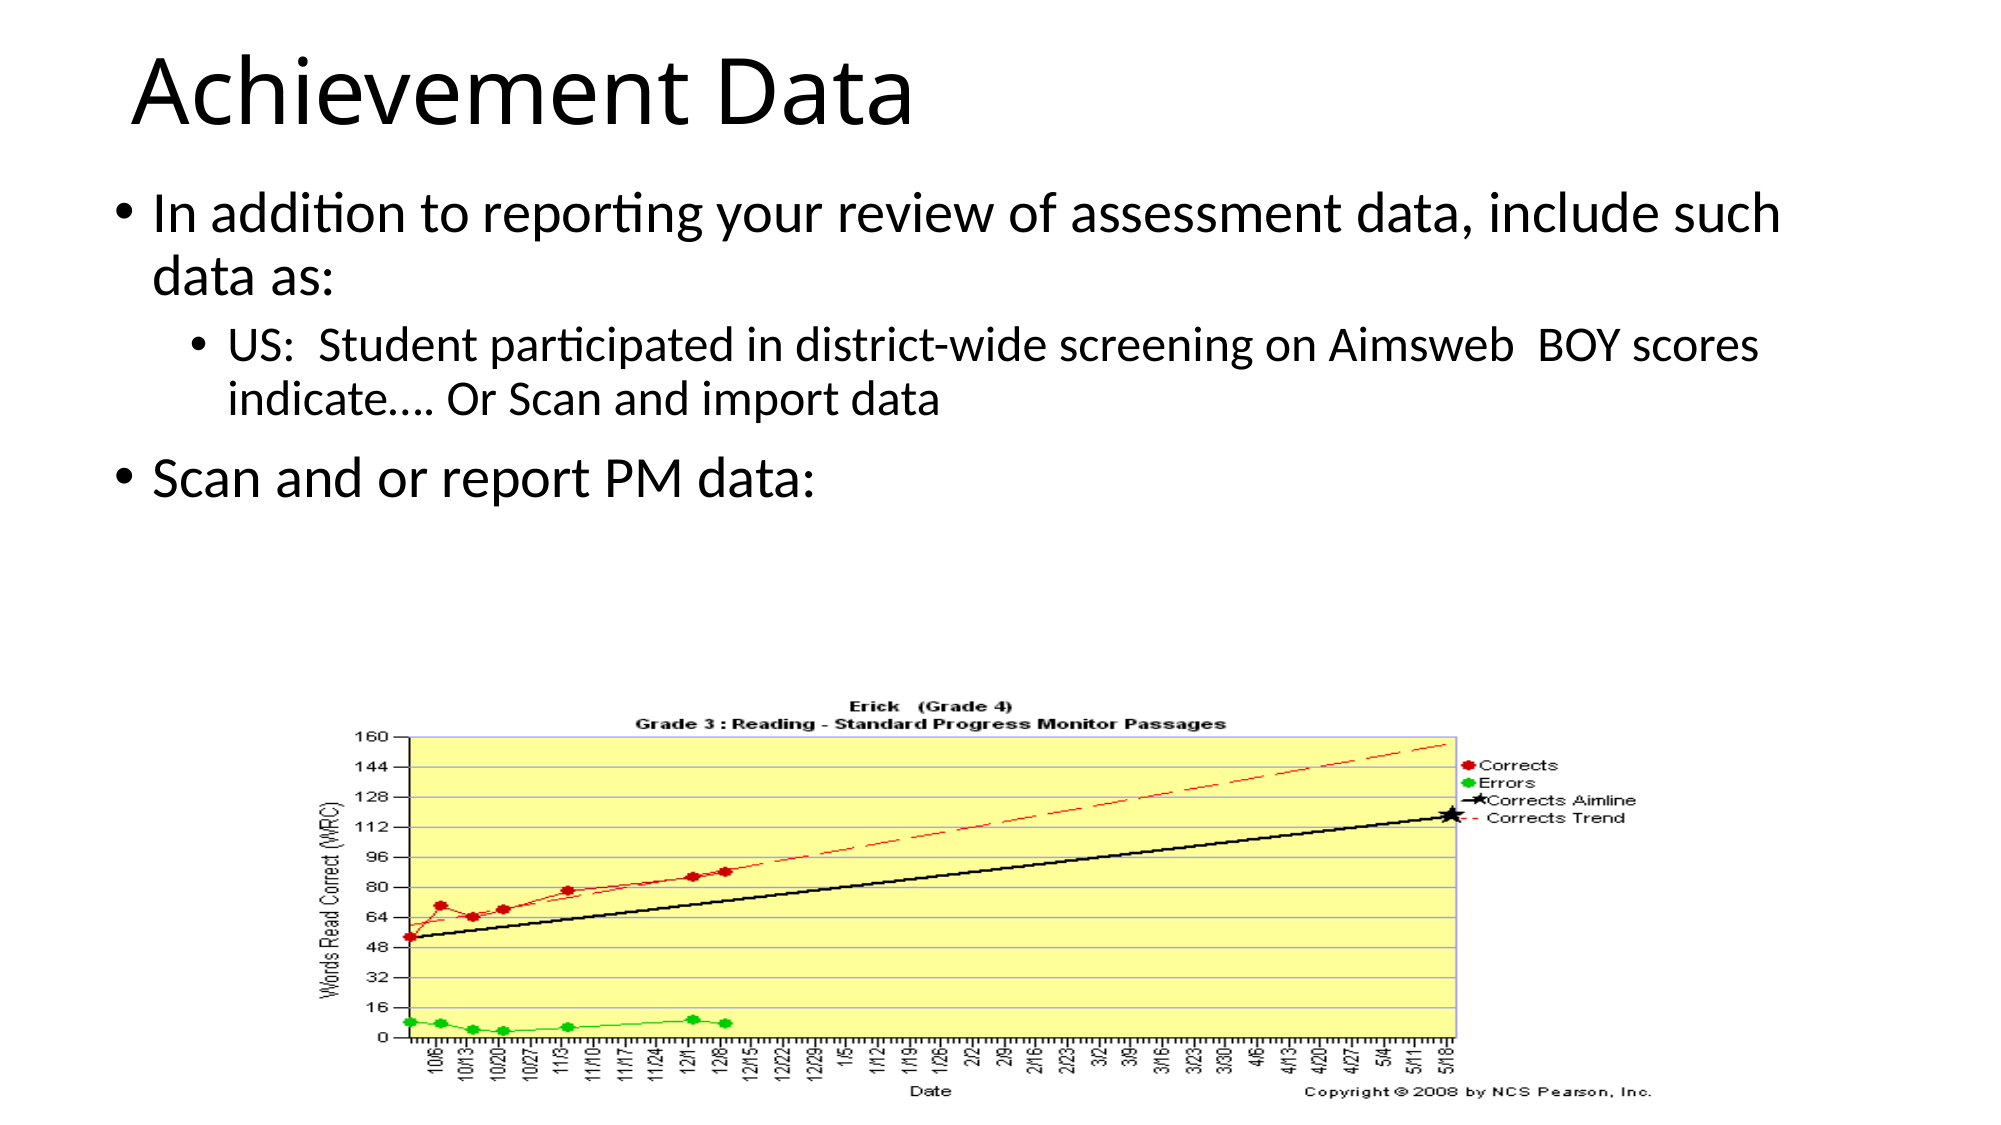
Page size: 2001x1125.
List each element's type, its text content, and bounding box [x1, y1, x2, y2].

title Achievement Data [116, 0, 1917, 189]
picture [318, 699, 1653, 1100]
list In addition to reporting your review of assessment data, include such data as: US: Student participated in district-wide screening on Aimsweb BOY scores indicate…. Or Scan and import data Scan and or report PM data: [99, 174, 1900, 918]
